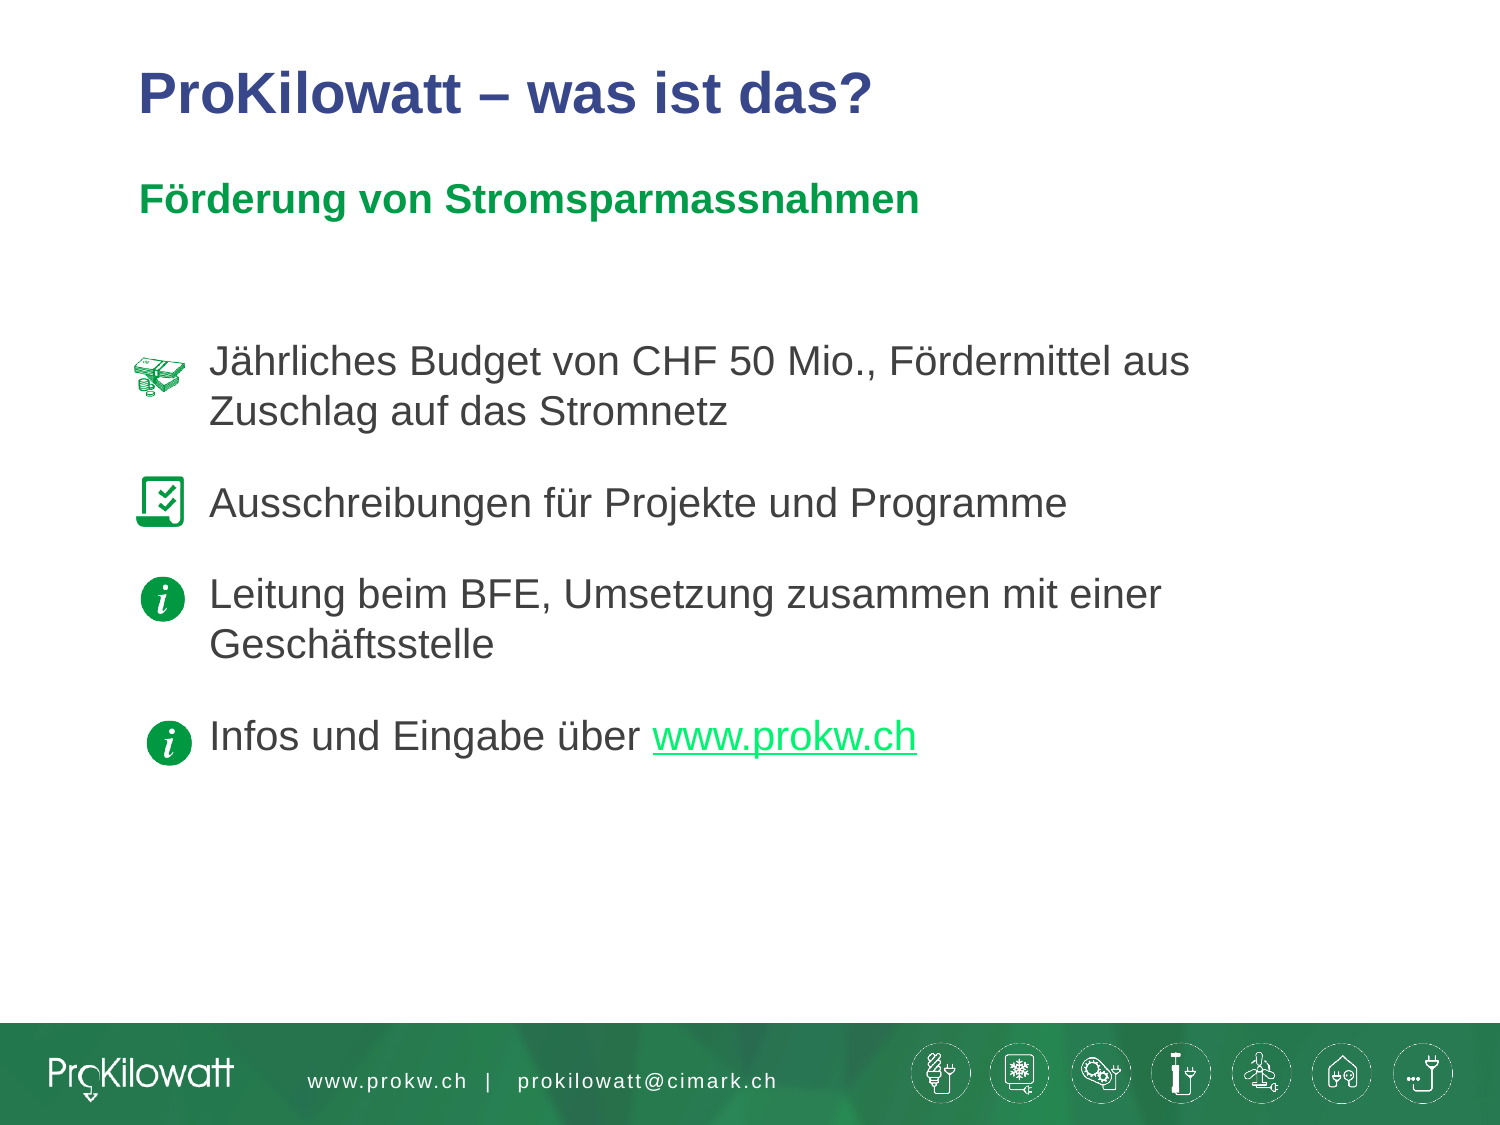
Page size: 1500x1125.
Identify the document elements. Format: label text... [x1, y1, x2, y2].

title ProKilowatt – was ist das? [123, 54, 1162, 164]
picture [135, 476, 185, 527]
picture [137, 573, 189, 625]
picture [128, 344, 189, 405]
picture [143, 717, 195, 769]
list Jährliches Budget von CHF 50 Mio., Fördermittel aus Zuschlag auf das Stromnetz Ausschreibungen für Projekte und Programme Leitung beim BFE, Umsetzung zusammen mit einer Geschäftsstelle Infos und Eingabe über www.prokw.ch [193, 326, 1246, 835]
picture [0, 1023, 1500, 1125]
text_box Förderung von Stromsparmassnahmen [123, 164, 1483, 230]
